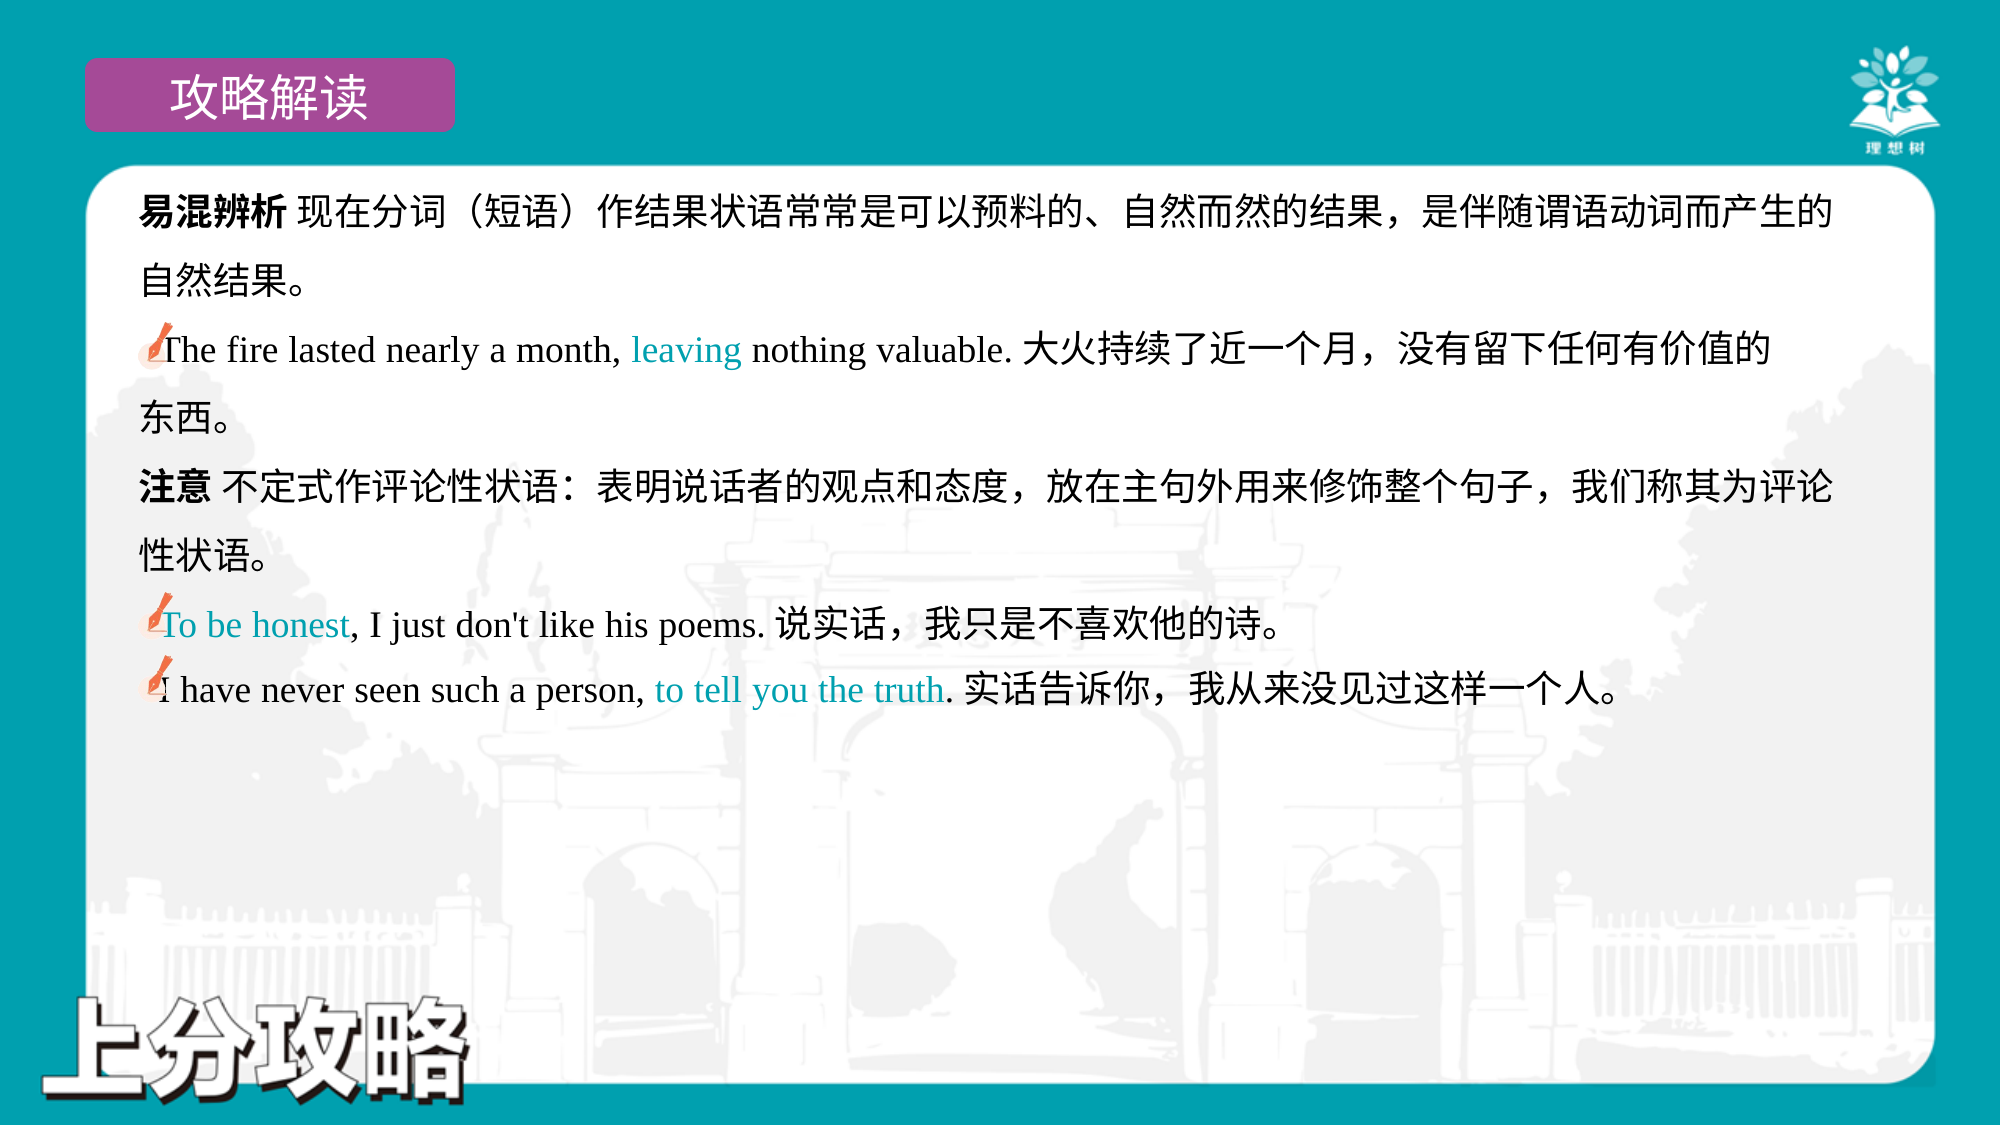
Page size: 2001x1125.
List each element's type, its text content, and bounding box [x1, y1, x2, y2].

text_box 易混辨析 现在分词（短语）作结果状语常常是可以预料的、自然而然的结果，是伴随谓语动词而产生的 自然结果。 The fire lasted nearly a month, leaving nothing valuable.大火持续了近一个月，没有留下任何有价值的 东西。 注意 不定式作评论性状语：表明说话者的观点和态度，放在主句外用来修饰整个句子，我们称其为评论 性状语。 To be honest, I just don't like his poems.说实话，我只是不喜欢他的诗。 I have never seen such a person, to tell you the truth.实话告诉你，我从来没见过这样一个人。#2.2.2 [138, 164, 1867, 703]
picture [0, 0, 2000, 1125]
